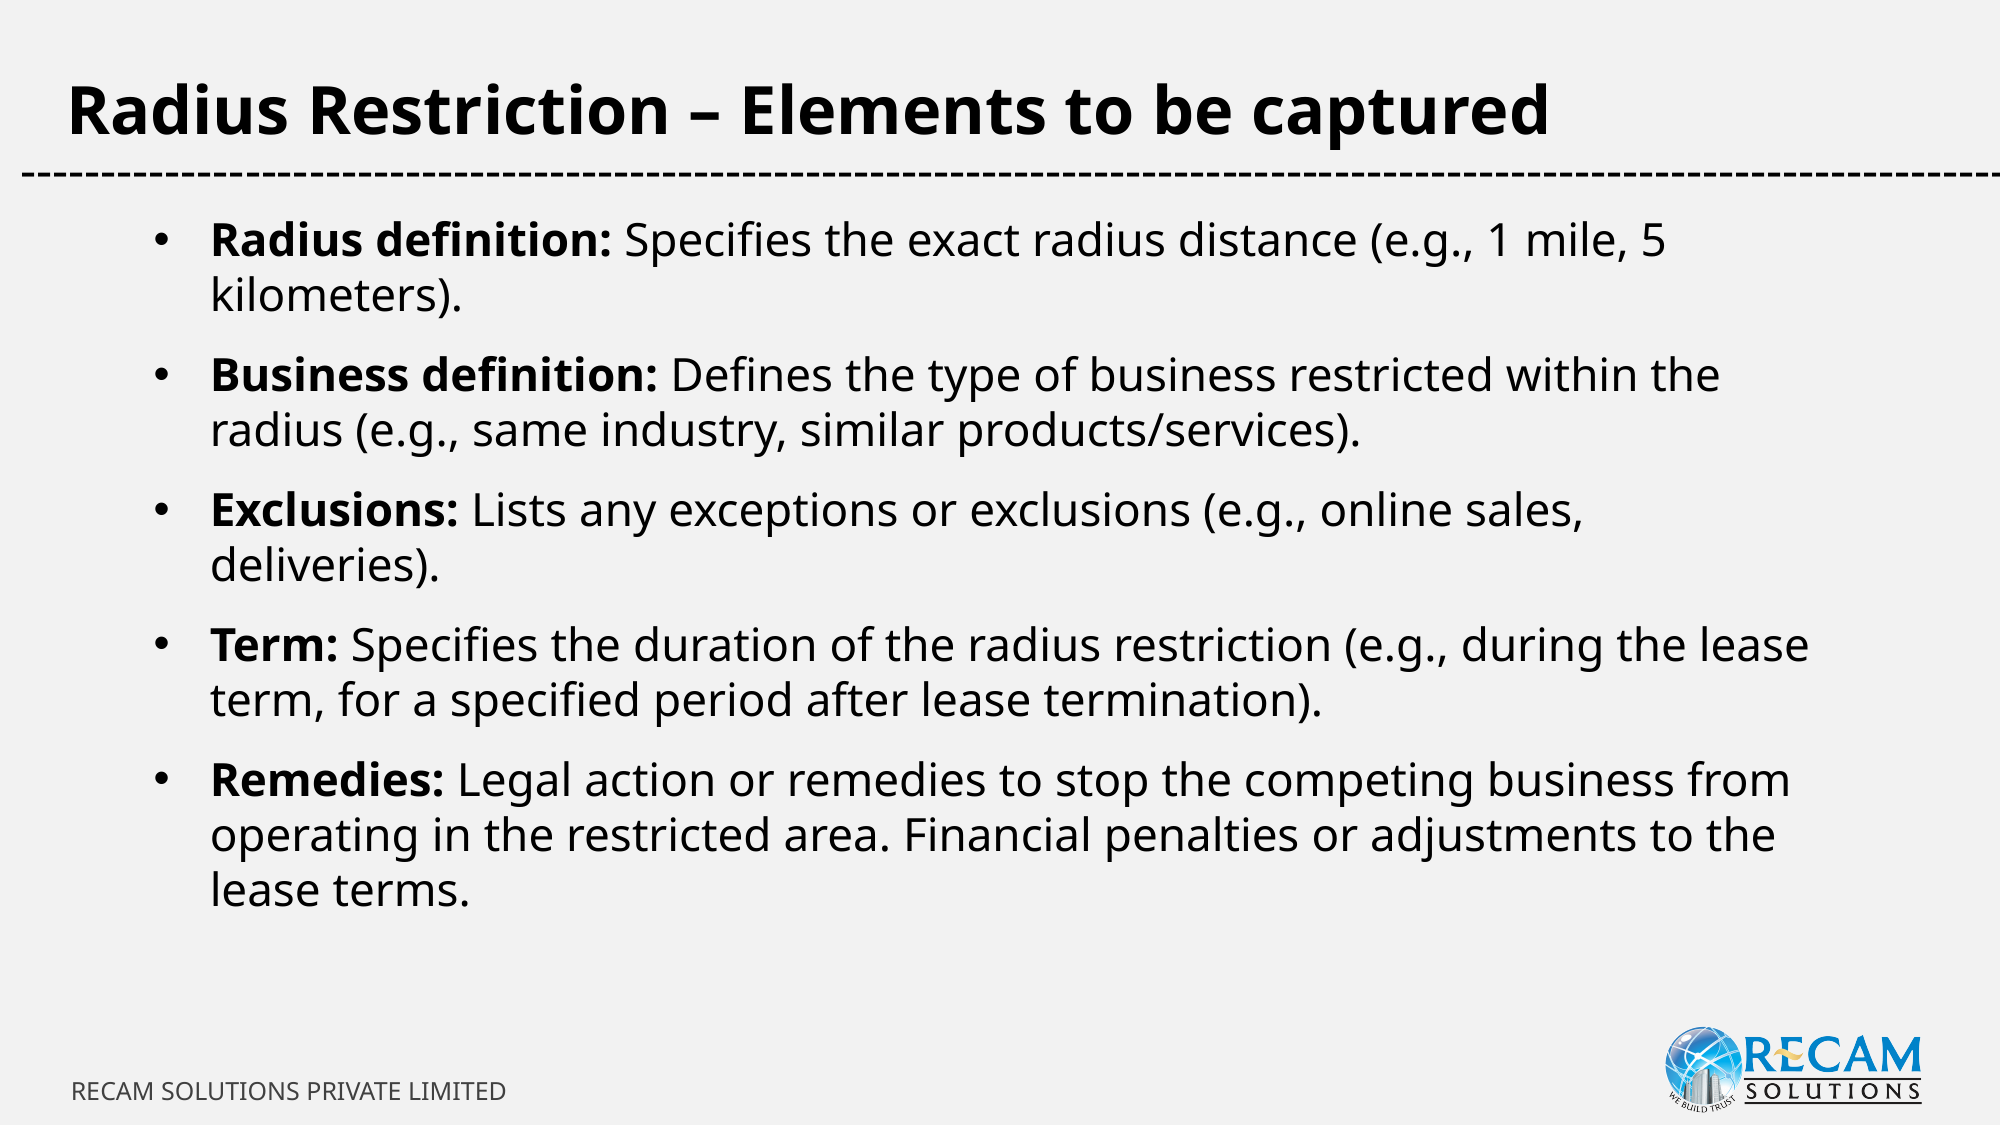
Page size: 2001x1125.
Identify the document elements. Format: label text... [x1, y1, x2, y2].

text_box Radius definition: Specifies the exact radius distance (e.g., 1 mile, 5 kilometers). Business definition: Defines the type of business restricted within the radius (e.g., same industry, similar products/services). Exclusions: Lists any exceptions or exclusions (e.g., online sales, deliveries). Term: Specifies the duration of the radius restriction (e.g., during the lease term, for a specified period after lease termination). Remedies: Legal action or remedies to stop the competing business from operating in the restricted area. Financial penalties or adjustments to the lease terms. [138, 203, 1842, 923]
text_box Radius Restriction – Elements to be captured [51, 60, 1979, 131]
footer RECAM SOLUTIONS PRIVATE LIMITED [70, 1073, 971, 1107]
picture [1652, 1014, 1935, 1125]
text_box ----------------------------------------------------------------------------------------------------------------------------- [6, 131, 2000, 207]
